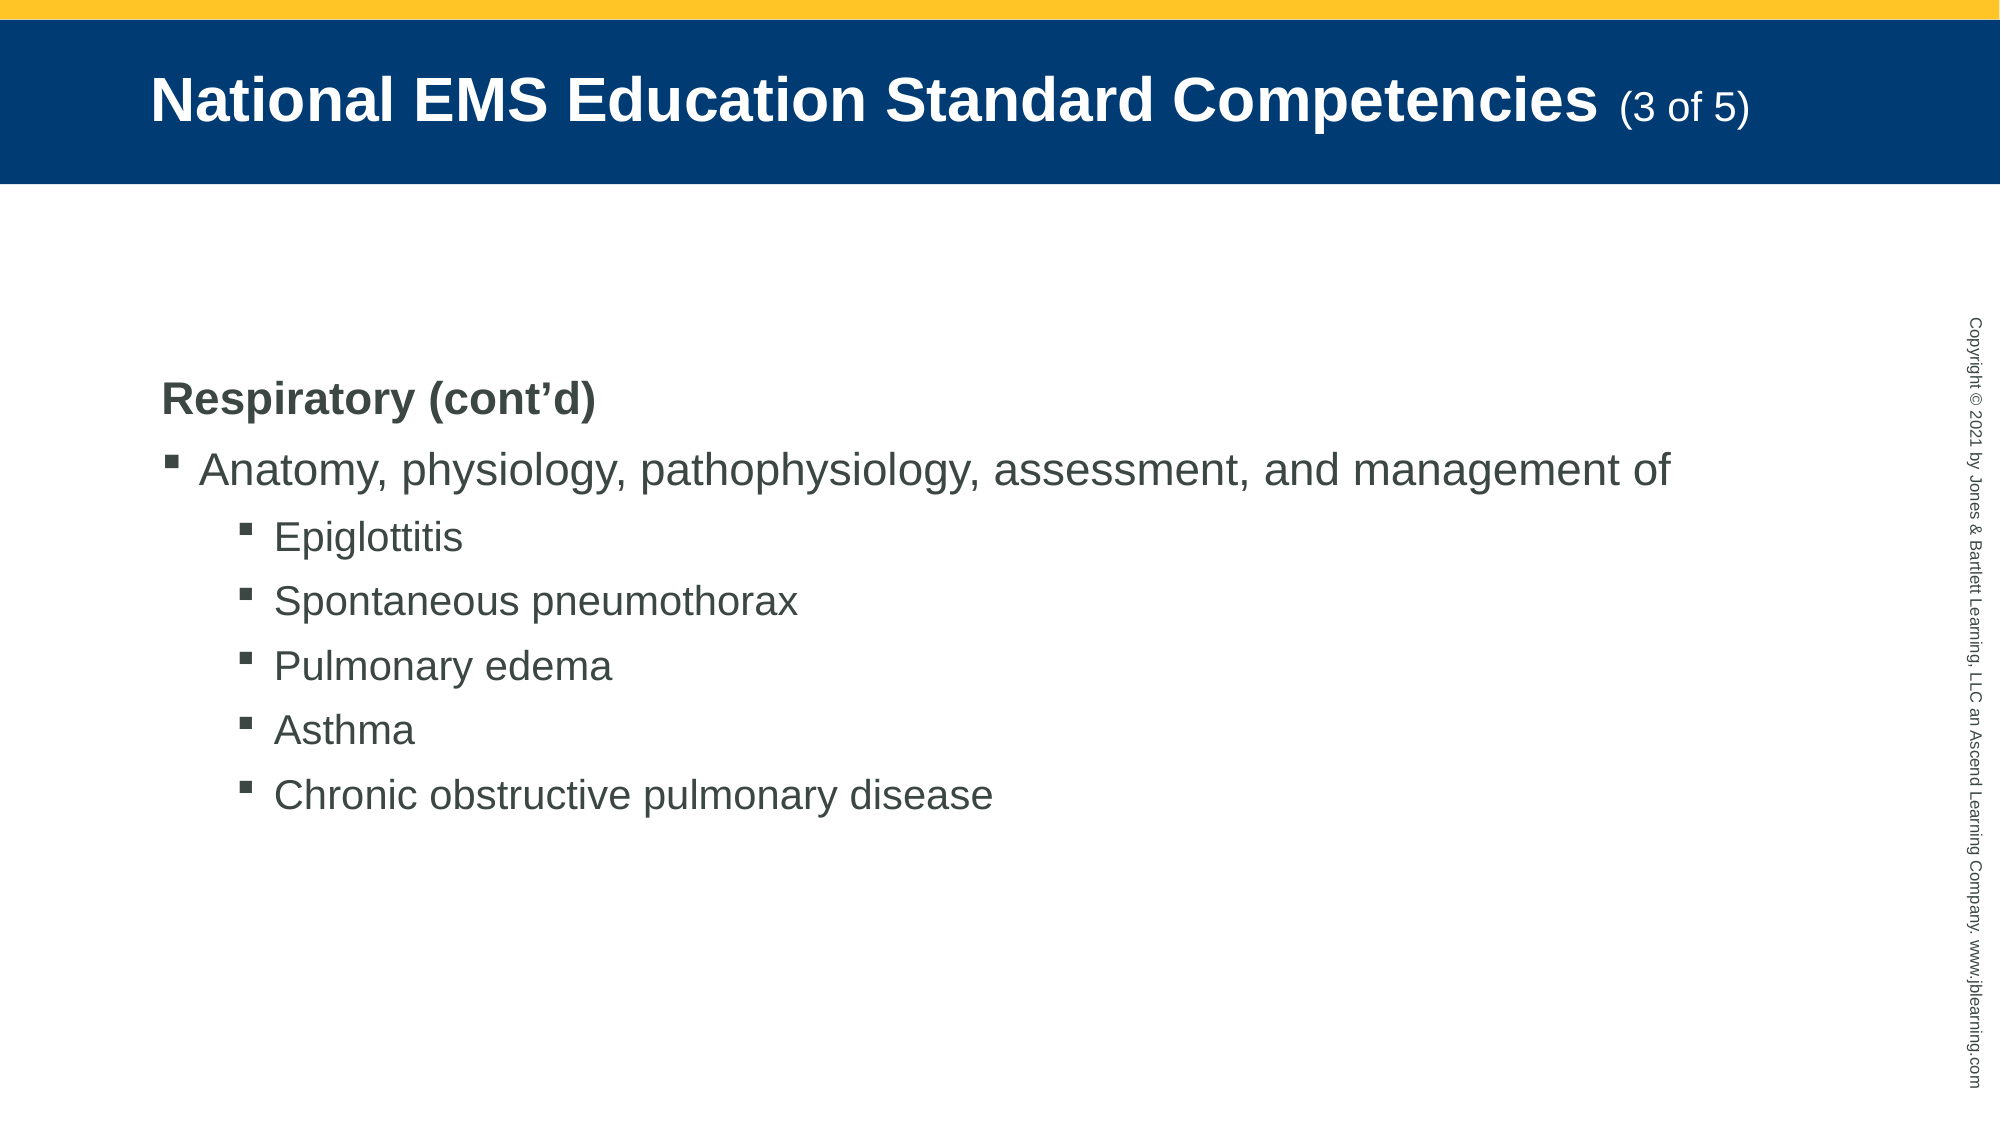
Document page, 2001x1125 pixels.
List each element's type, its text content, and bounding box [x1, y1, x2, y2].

title National EMS Education Standard Competencies (3 of 5) [0, 20, 2000, 185]
list Respiratory (cont’d) Anatomy, physiology, pathophysiology, assessment, and management of Epiglottitis Spontaneous pneumothorax Pulmonary edema Asthma Chronic obstructive pulmonary disease [146, 361, 1859, 1016]
